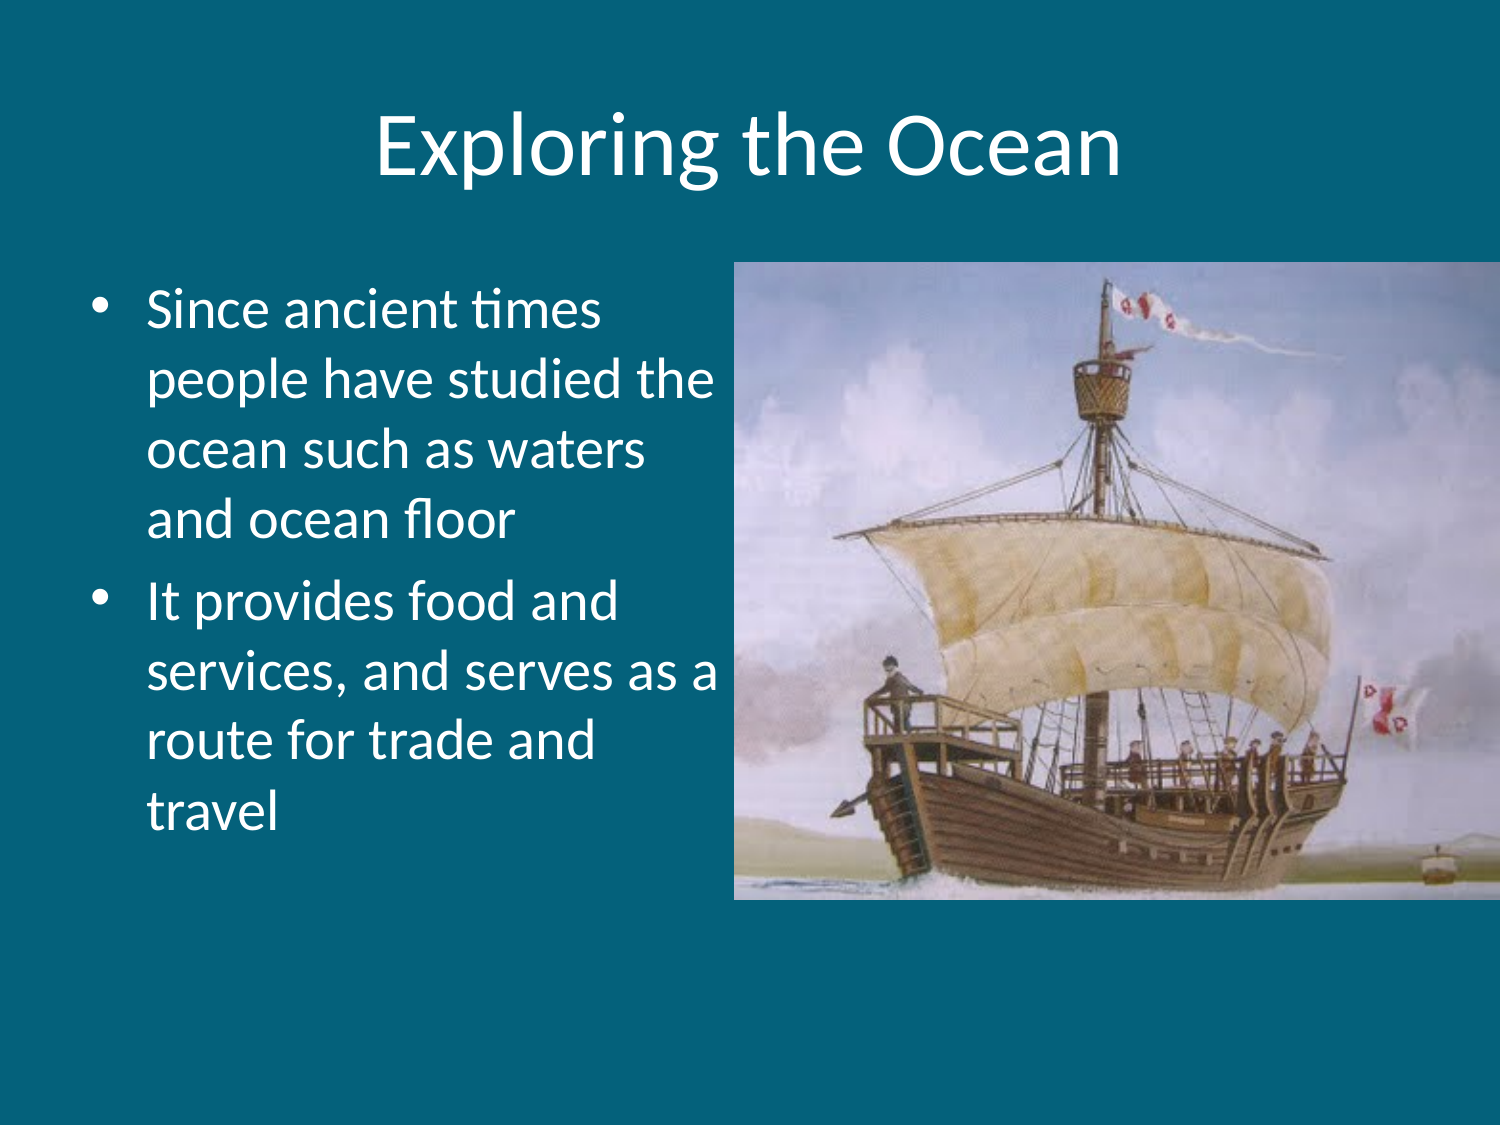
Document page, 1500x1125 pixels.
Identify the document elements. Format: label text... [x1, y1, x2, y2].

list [733, 262, 1500, 901]
list Since ancient times people have studied the ocean such as waters and ocean floor It provides food and services, and serves as a route for trade and travel [75, 262, 738, 1005]
title Exploring the Ocean [75, 45, 1425, 233]
